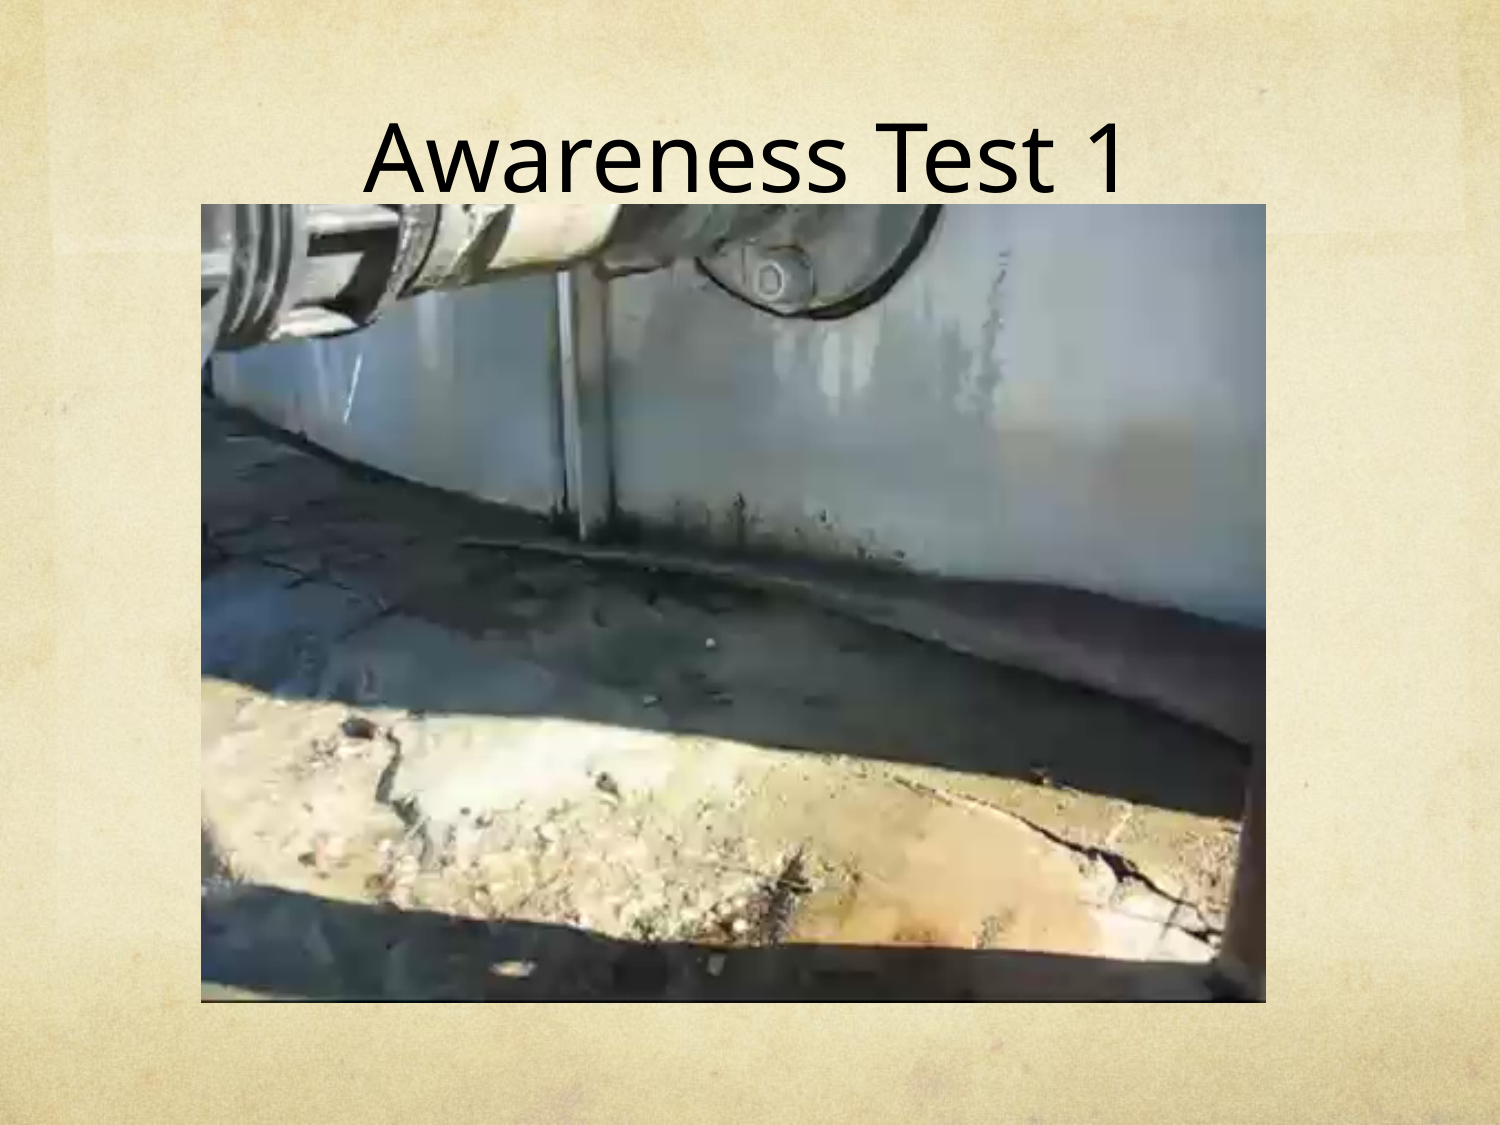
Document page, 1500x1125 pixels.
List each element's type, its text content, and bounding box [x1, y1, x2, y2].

picture [0, 0, 1500, 1125]
title Awareness Test 1 [150, 82, 1350, 225]
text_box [199, 202, 1268, 1004]
